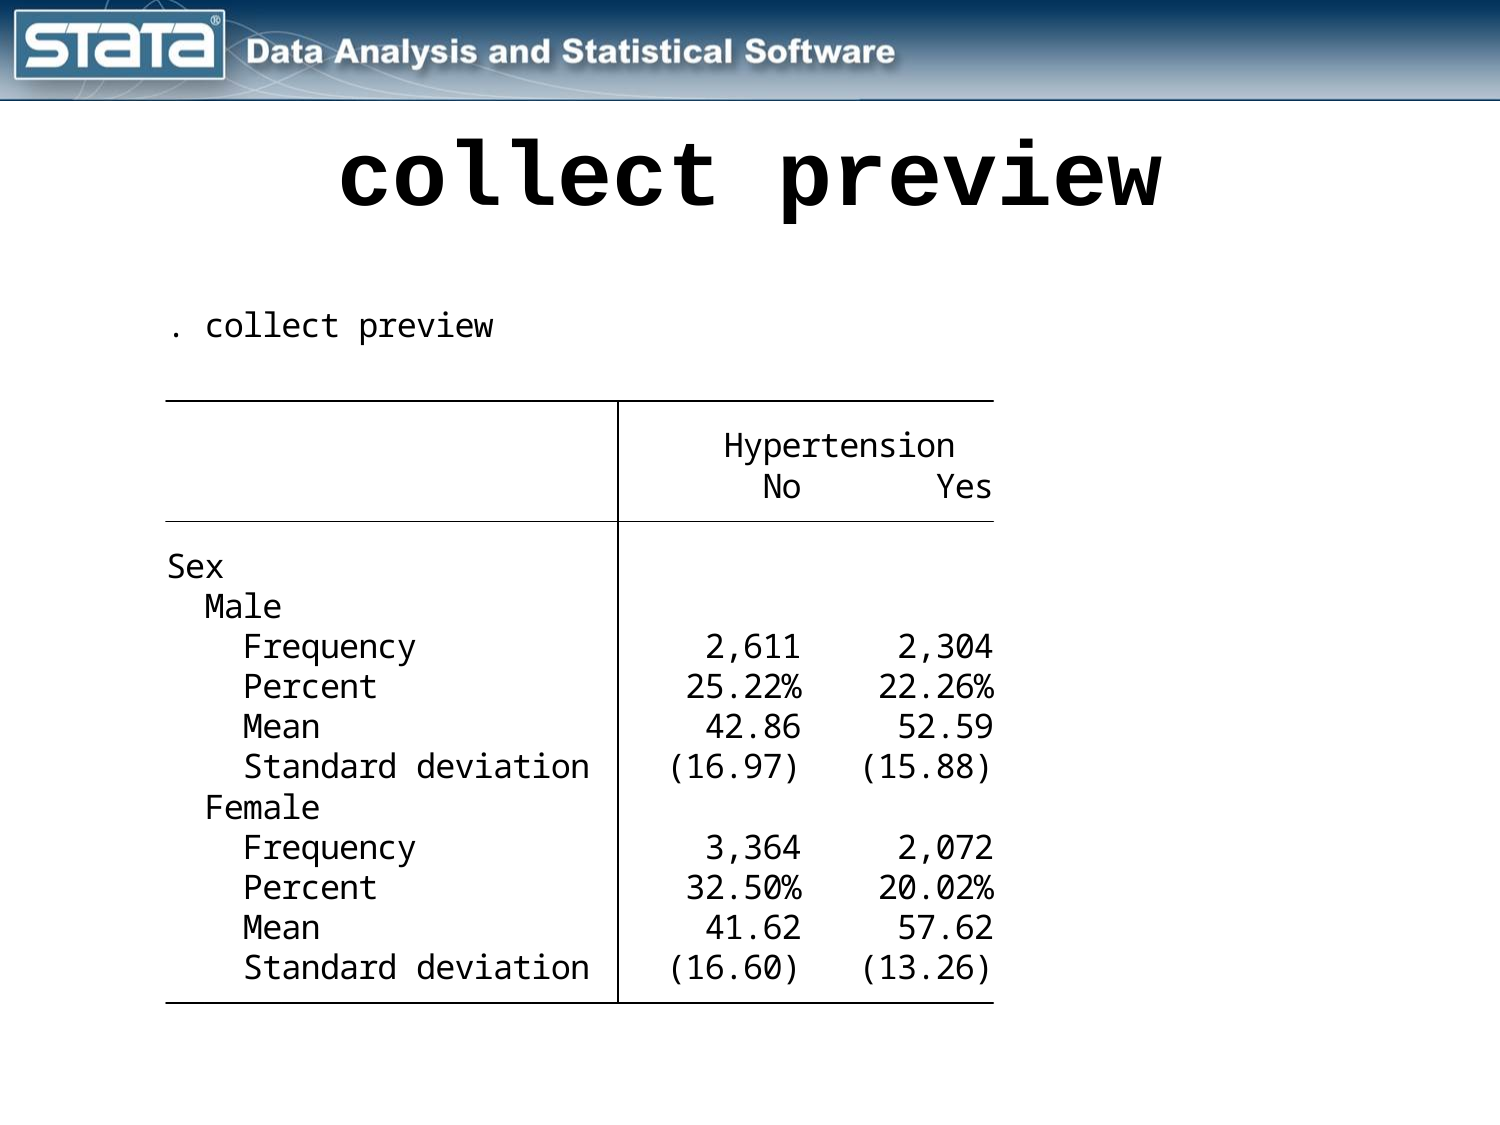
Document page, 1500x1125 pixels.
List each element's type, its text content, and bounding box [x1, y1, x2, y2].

picture [149, 274, 1151, 1025]
picture [0, 0, 1500, 102]
title collect preview [0, 108, 1500, 238]
